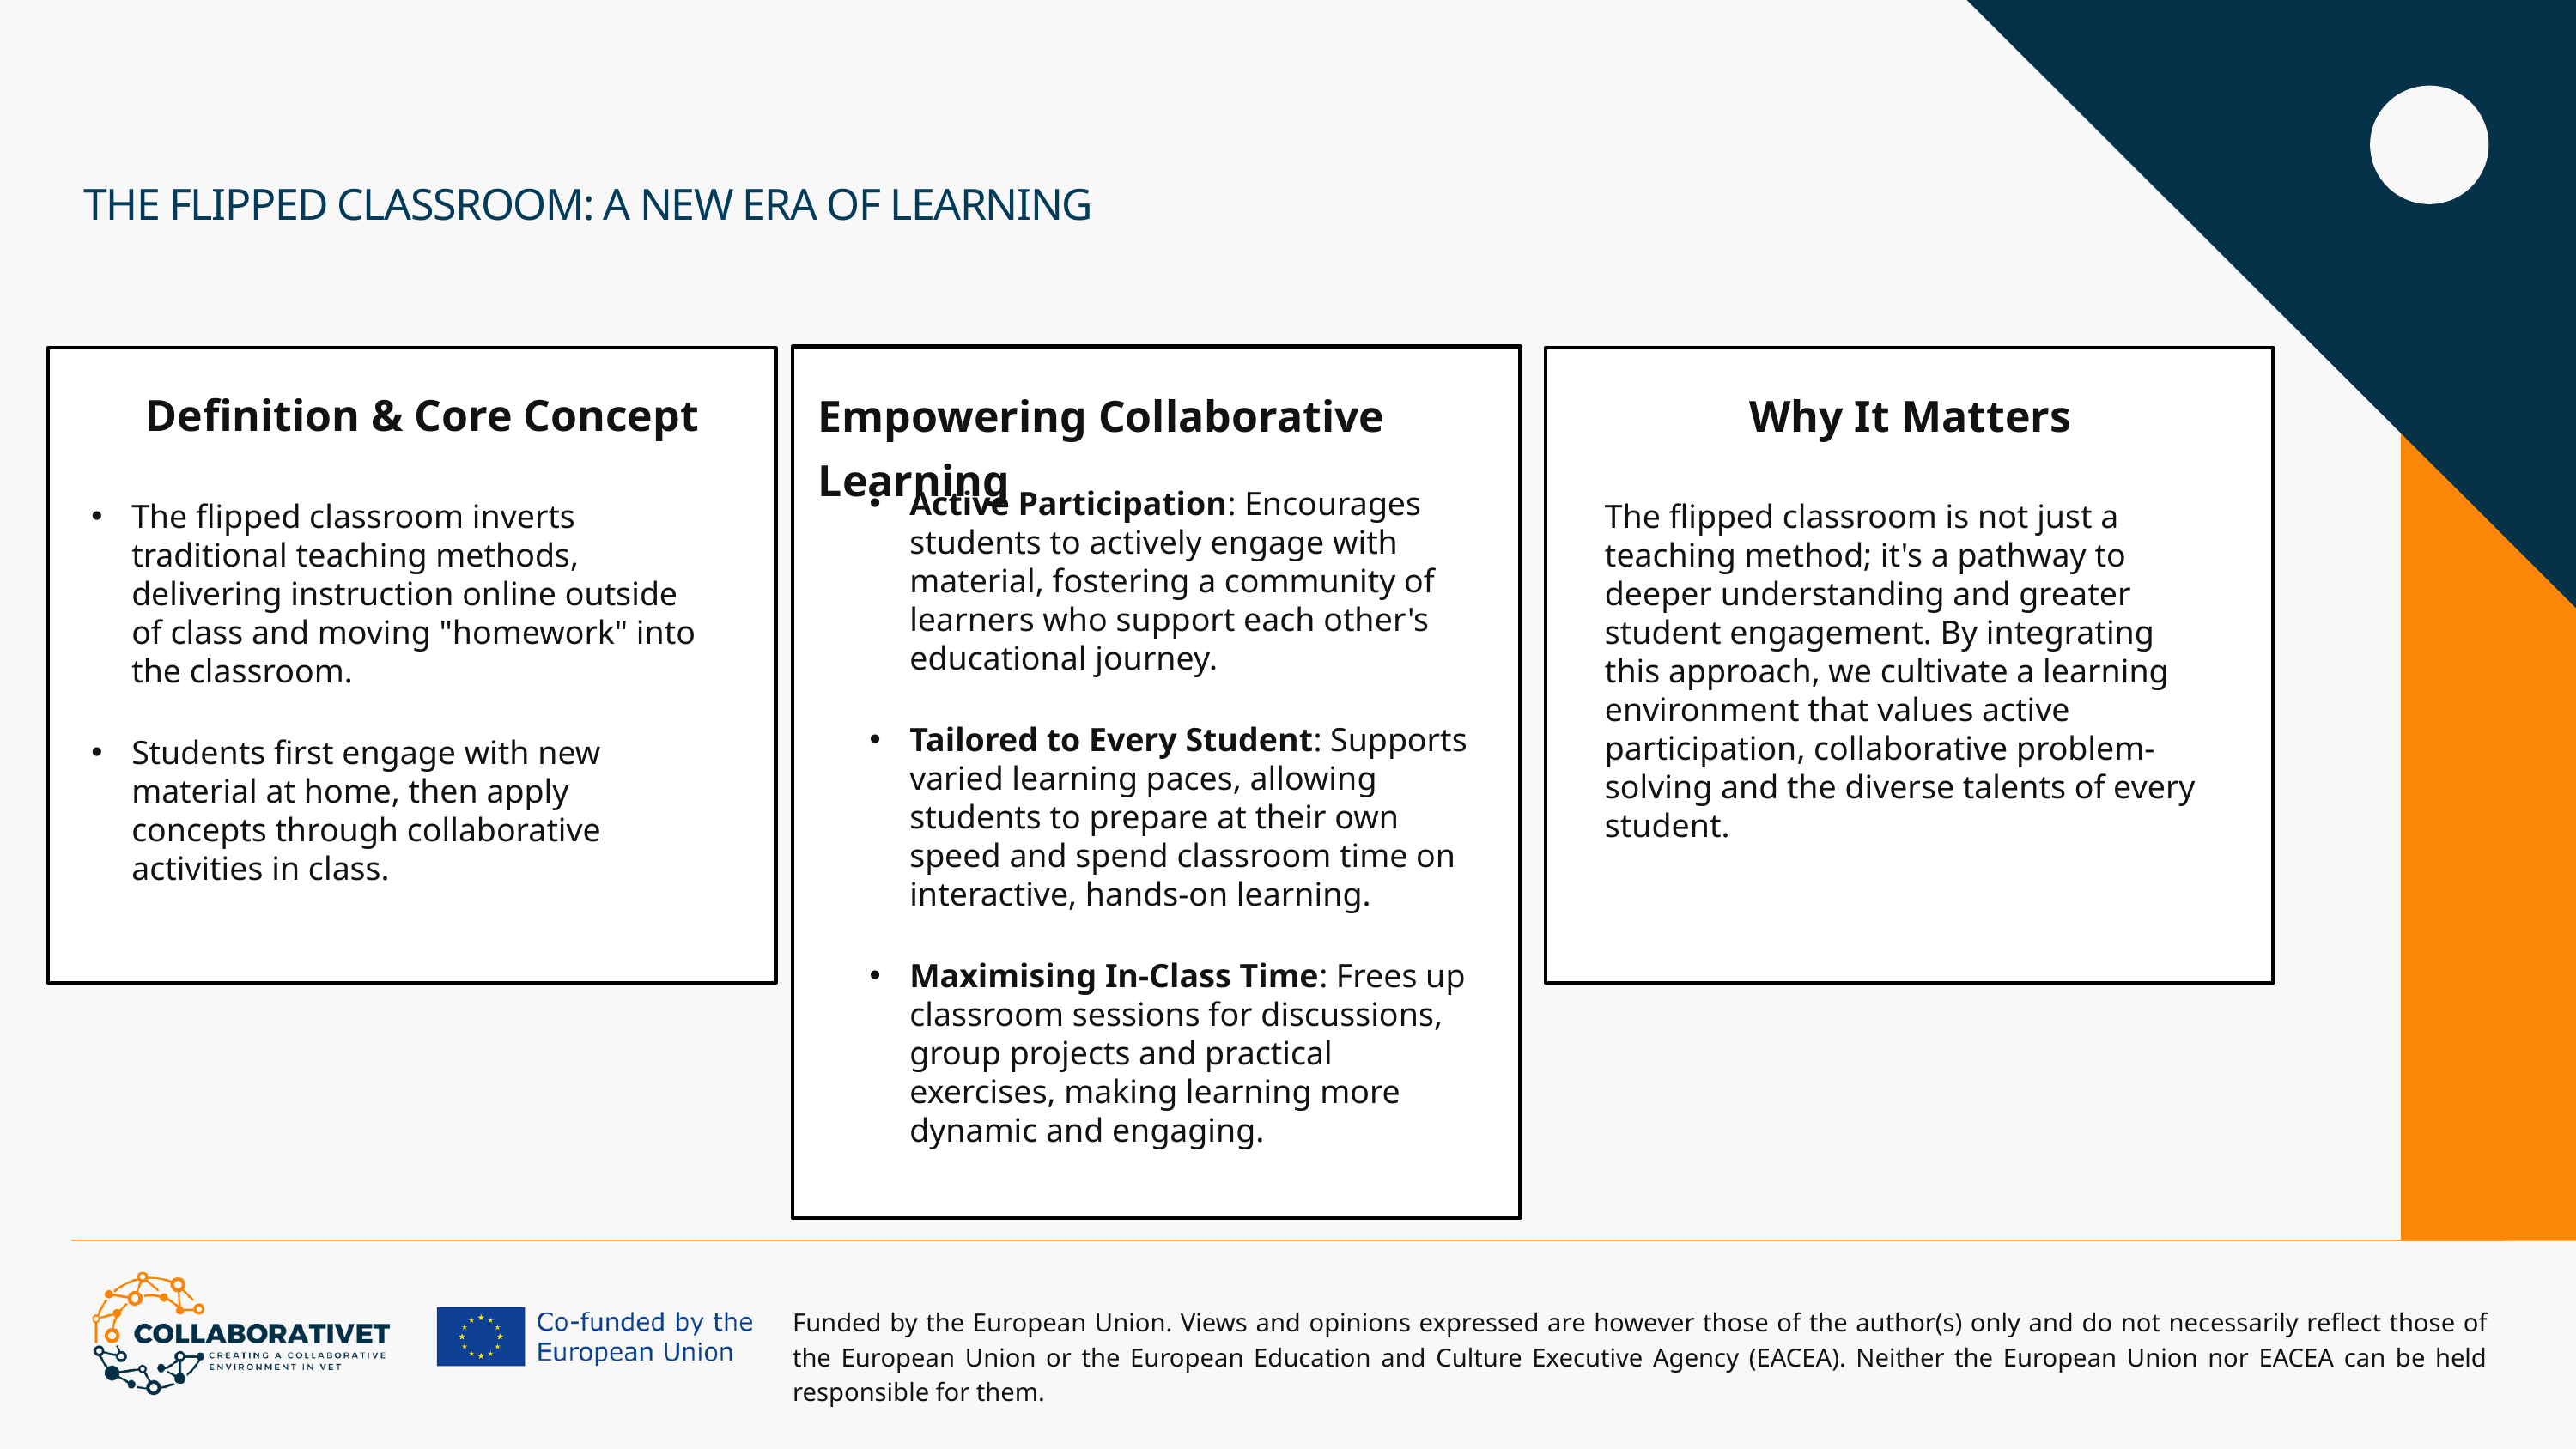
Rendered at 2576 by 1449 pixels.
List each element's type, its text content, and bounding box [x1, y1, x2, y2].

text_box [78, 1179, 408, 1240]
text_box The flipped classroom is not just a teaching method; it's a pathway to deeper understanding and greater student engagement. By integrating this approach, we cultivate a learning environment that values active participation, collaborative problem-solving and the diverse talents of every student. [1592, 489, 2226, 851]
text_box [1966, 0, 2576, 609]
text_box [2401, 615, 2576, 1241]
text_box Why It Matters [1749, 375, 1962, 441]
text_box [1544, 346, 2275, 985]
text_box Funded by the European Union. Views and opinions expressed are however those of the author(s) only and do not necessarily reflect those of the European Union or the European Education and Culture Executive Agency (EACEA). Neither the European Union nor EACEA can be held responsible for them. [793, 1301, 2489, 1407]
text_box [416, 1287, 782, 1386]
text_box [78, 1241, 408, 1449]
text_box Definition & Core Concept [132, 368, 766, 447]
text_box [2369, 85, 2489, 205]
text_box [46, 346, 778, 985]
text_box THE FLIPPED CLASSROOM: A NEW ERA OF LEARNING [70, 84, 1359, 235]
text_box Empowering Collaborative Learning [817, 375, 1513, 506]
text_box [791, 344, 1522, 1220]
text_box Active Participation: Encourages students to actively engage with material, fostering a community of learners who support each other's educational journey. Tailored to Every Student: Supports varied learning paces, allowing students to prepare at their own speed and spend classroom time on interactive, hands-on learning. Maximising In-Class Time: Frees up classroom sessions for discussions, group projects and practical exercises, making learning more dynamic and engaging. [856, 476, 1490, 1155]
text_box The flipped classroom inverts traditional teaching methods, delivering instruction online outside of class and moving "homework" into the classroom. Students first engage with new material at home, then apply concepts through collaborative activities in class. [78, 489, 712, 894]
